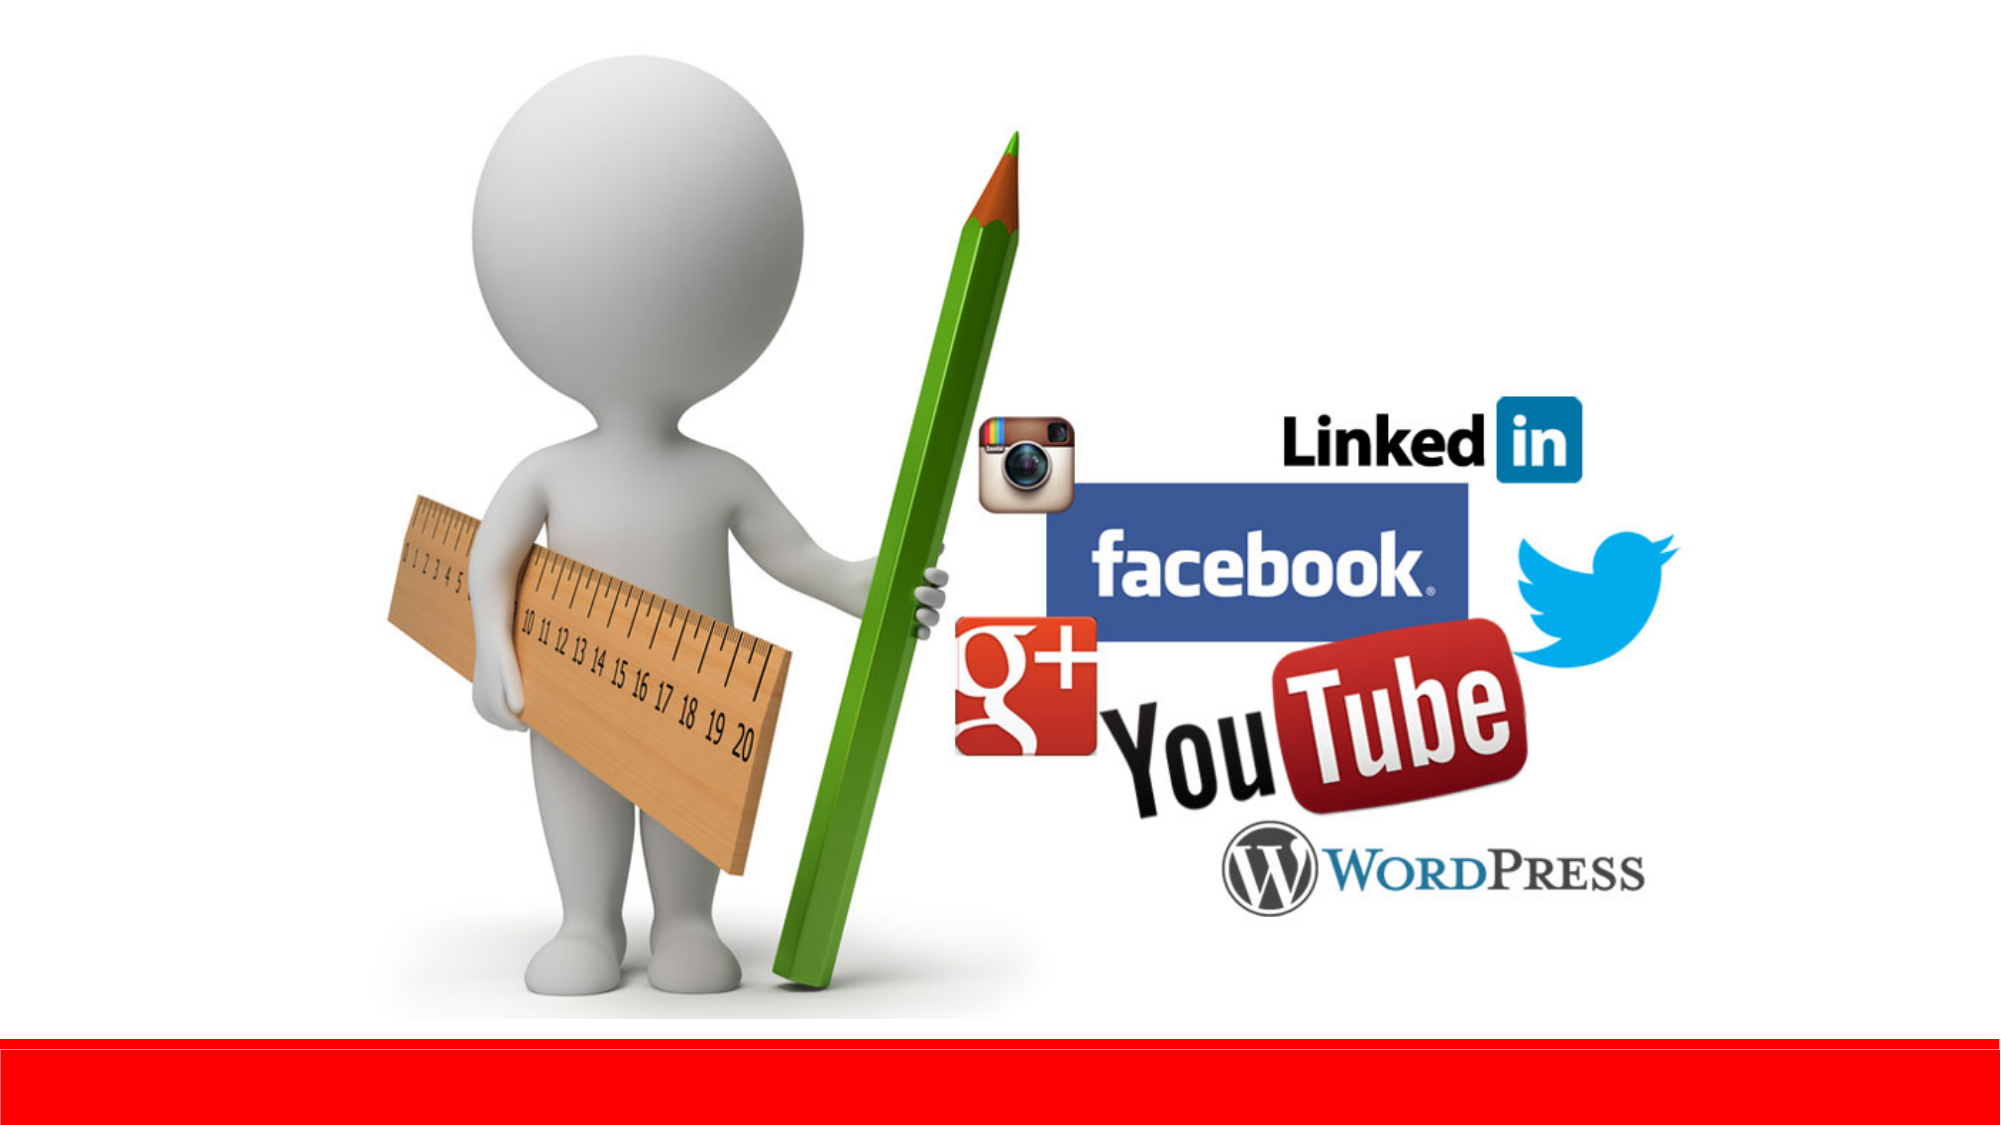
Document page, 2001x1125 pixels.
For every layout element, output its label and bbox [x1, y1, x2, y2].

picture [287, 0, 1713, 1019]
